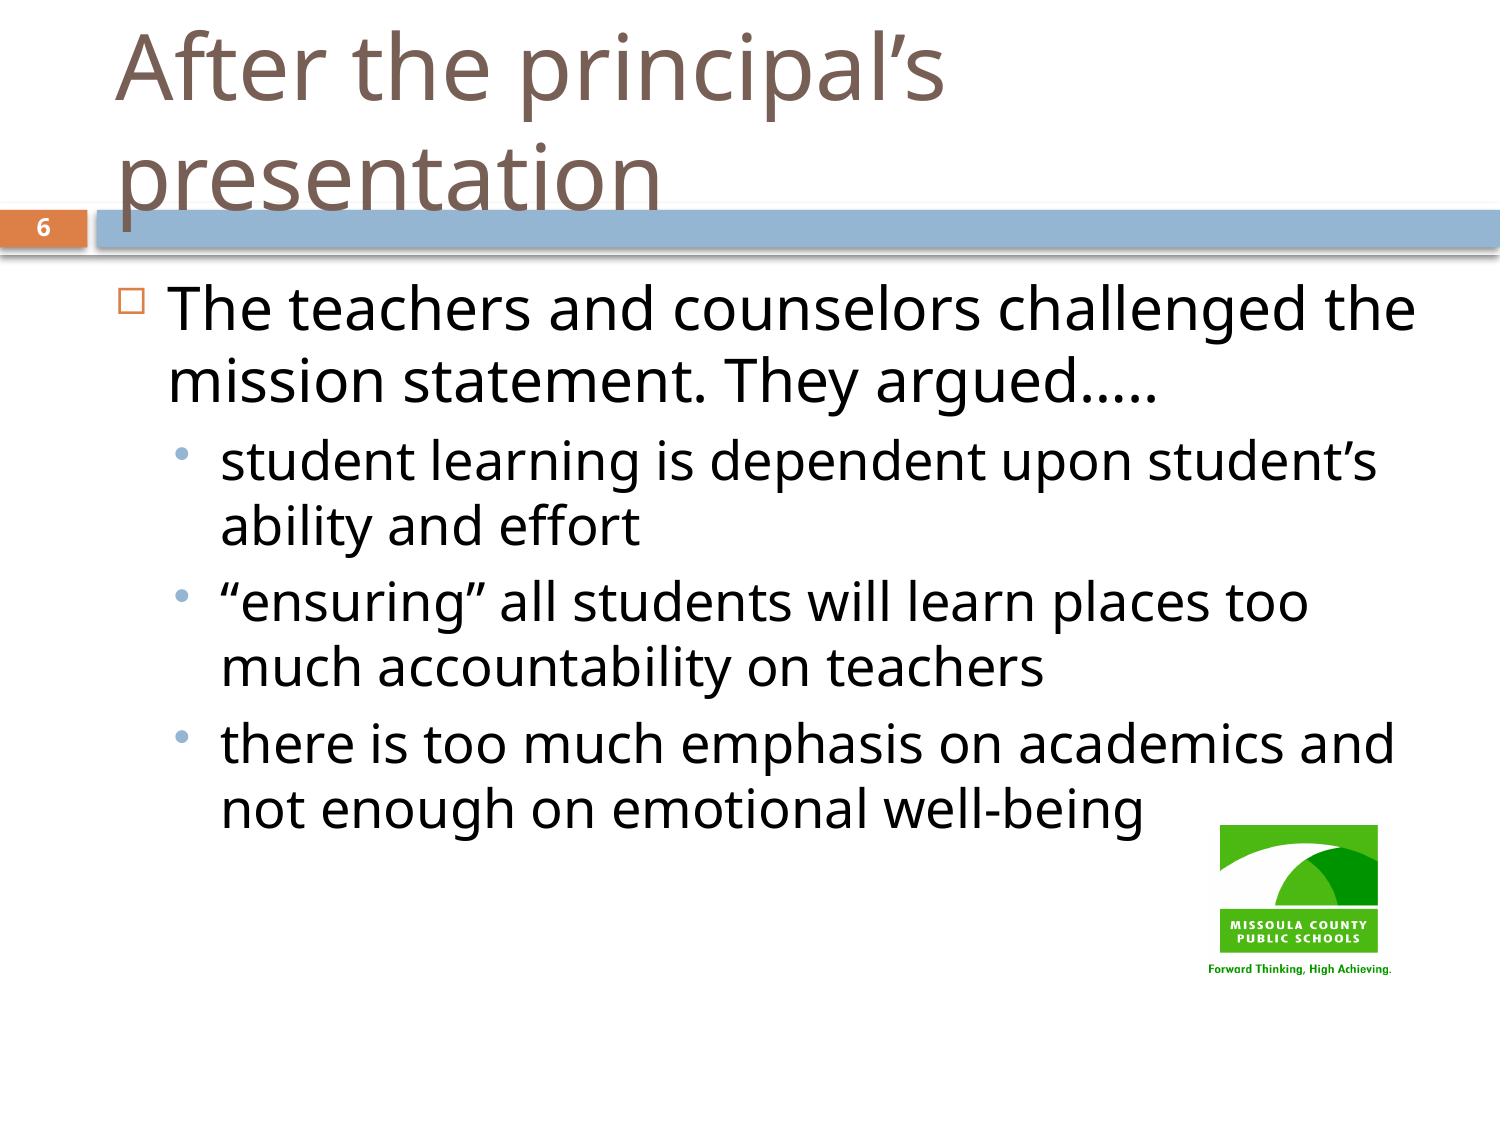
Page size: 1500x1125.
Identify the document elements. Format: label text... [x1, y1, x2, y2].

list The teachers and counselors challenged the mission statement. They argued….. student learning is dependent upon student’s ability and effort “ensuring” all students will learn places too much accountability on teachers there is too much emphasis on academics and not enough on emotional well-being [100, 262, 1439, 1001]
slide_number 6 [0, 208, 88, 249]
picture [1209, 825, 1391, 975]
title After the principal’s presentation [100, 37, 1439, 201]
